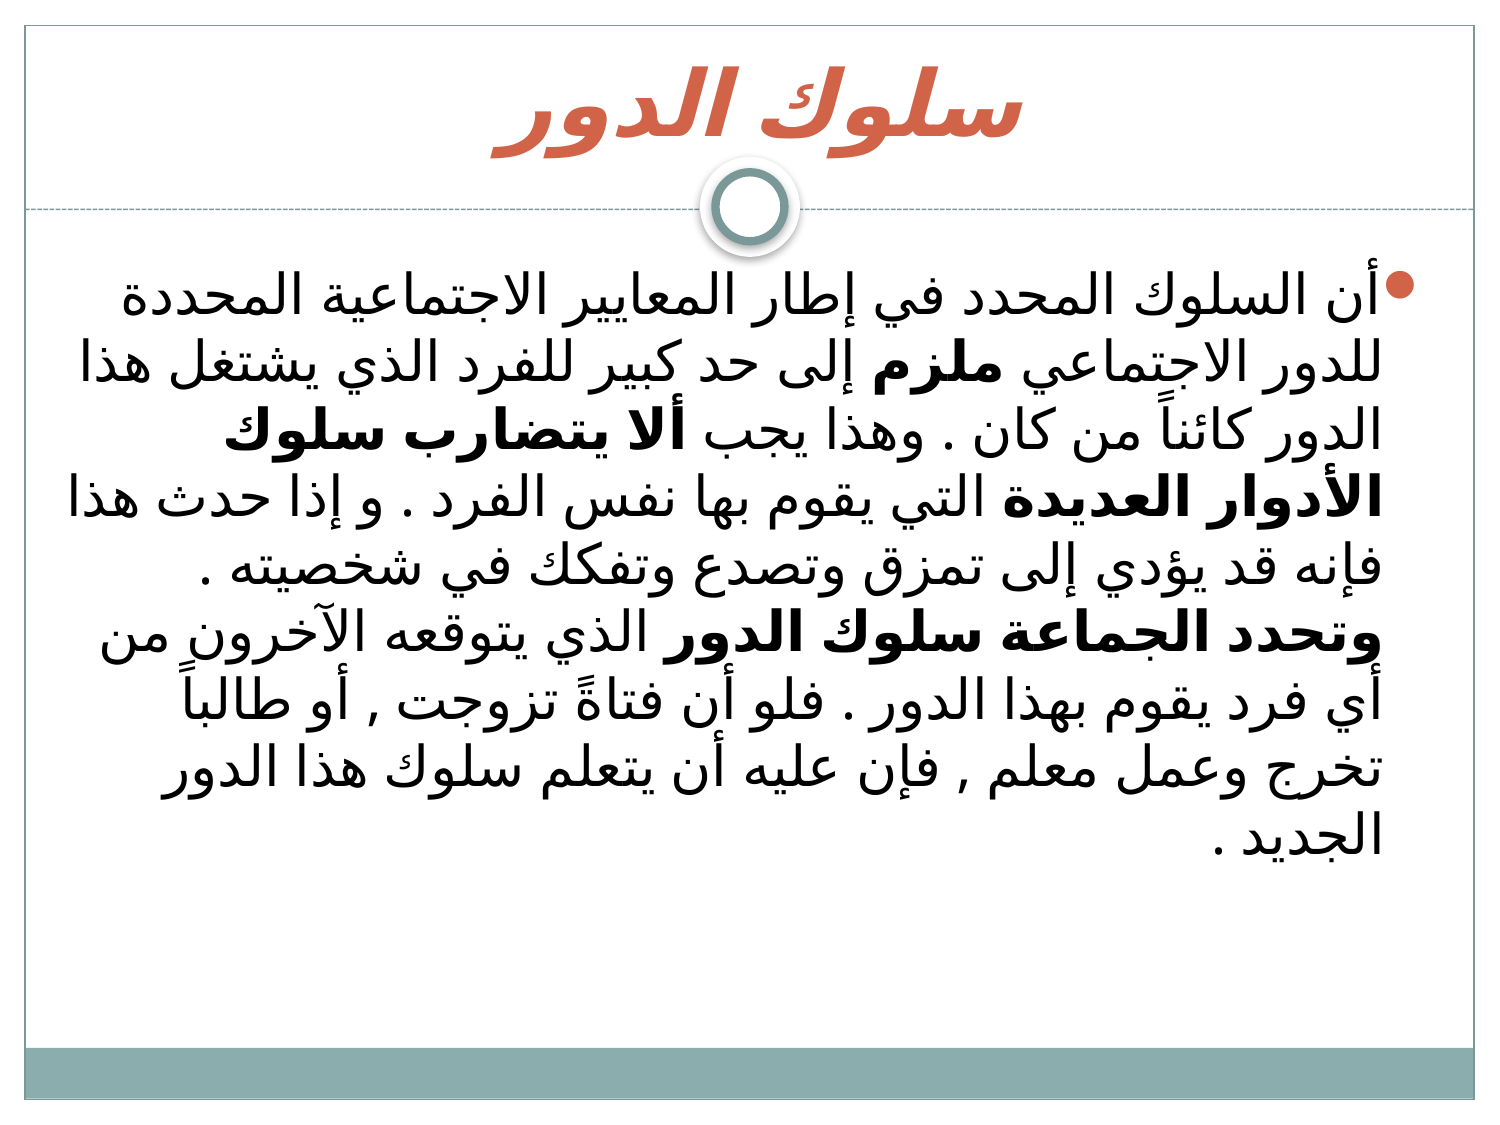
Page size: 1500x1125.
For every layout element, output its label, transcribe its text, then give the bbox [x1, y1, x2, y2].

list أن السلوك المحدد في إطار المعايير الاجتماعية المحددة للدور الاجتماعي ملزم إلى حد كبير للفرد الذي يشتغل هذا الدور كائناً من كان . وهذا يجب ألا يتضارب سلوك الأدوار العديدة التي يقوم بها نفس الفرد . و إذا حدث هذا فإنه قد يؤدي إلى تمزق وتصدع وتفكك في شخصيته . وتحدد الجماعة سلوك الدور الذي يتوقعه الآخرون من أي فرد يقوم بهذا الدور . فلو أن فتاةً تزوجت , أو طالباً تخرج وعمل معلم , فإن عليه أن يتعلم سلوك هذا الدور الجديد . [49, 250, 1445, 1001]
title سلوك الدور [49, 37, 1450, 162]
